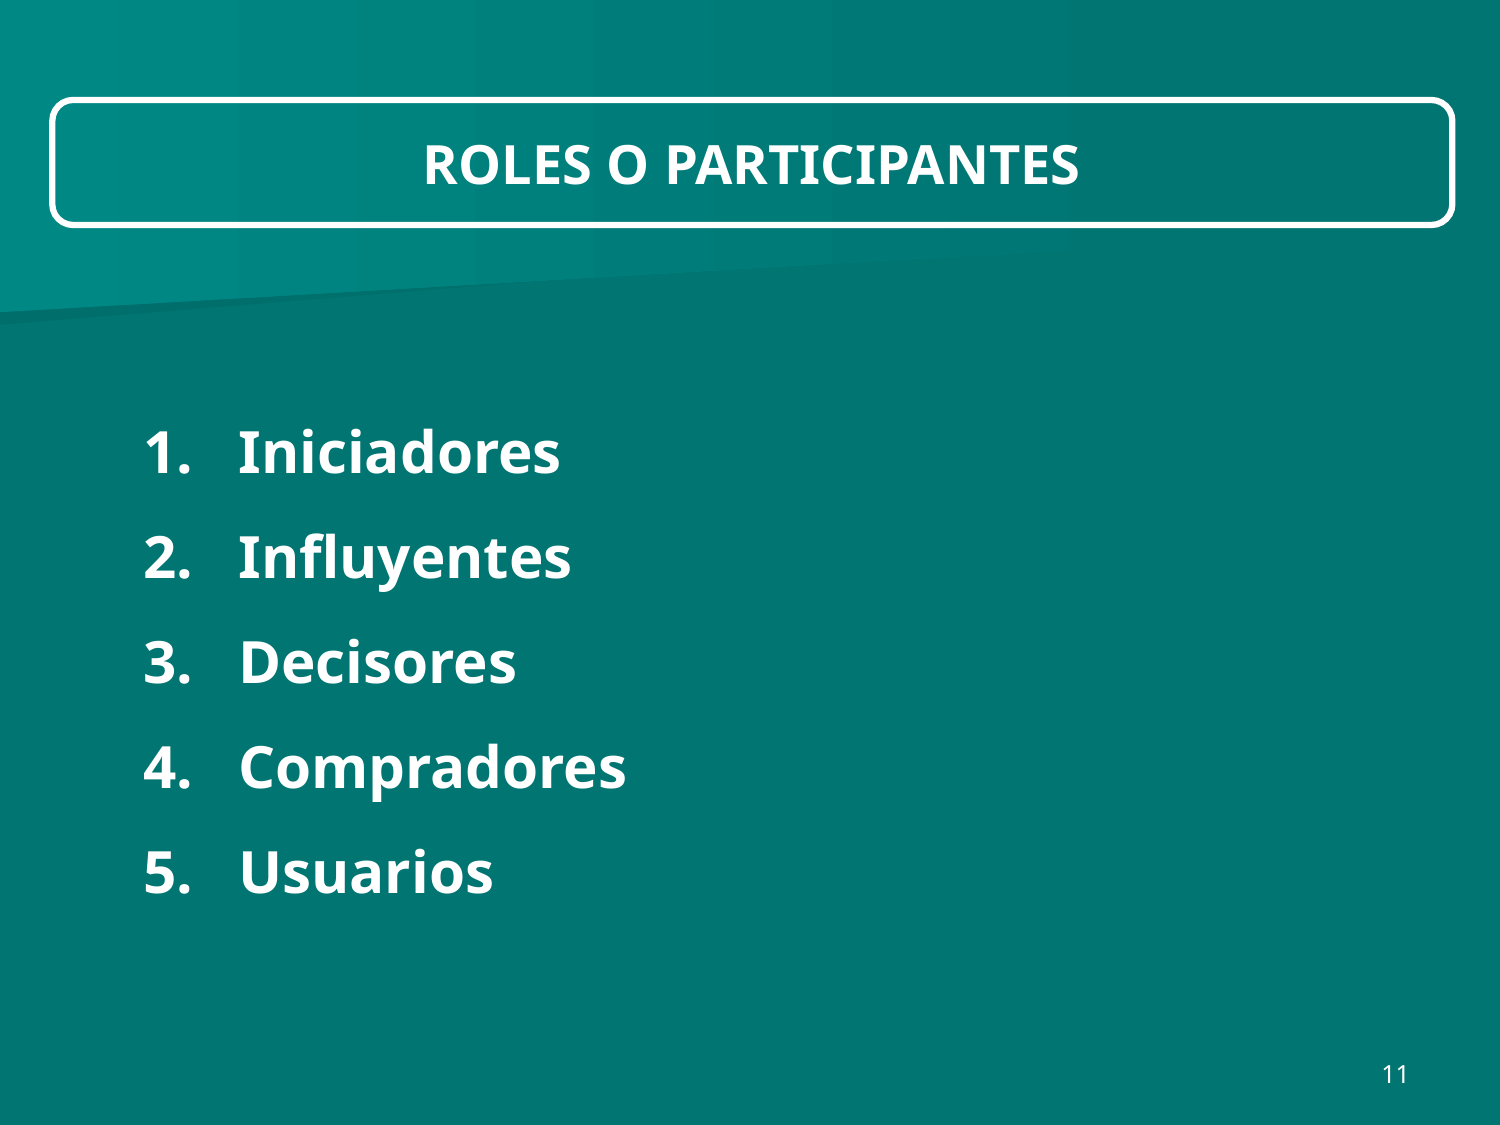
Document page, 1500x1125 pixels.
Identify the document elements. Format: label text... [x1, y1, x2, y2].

slide_number 11 [1074, 1024, 1426, 1101]
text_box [52, 99, 1453, 915]
